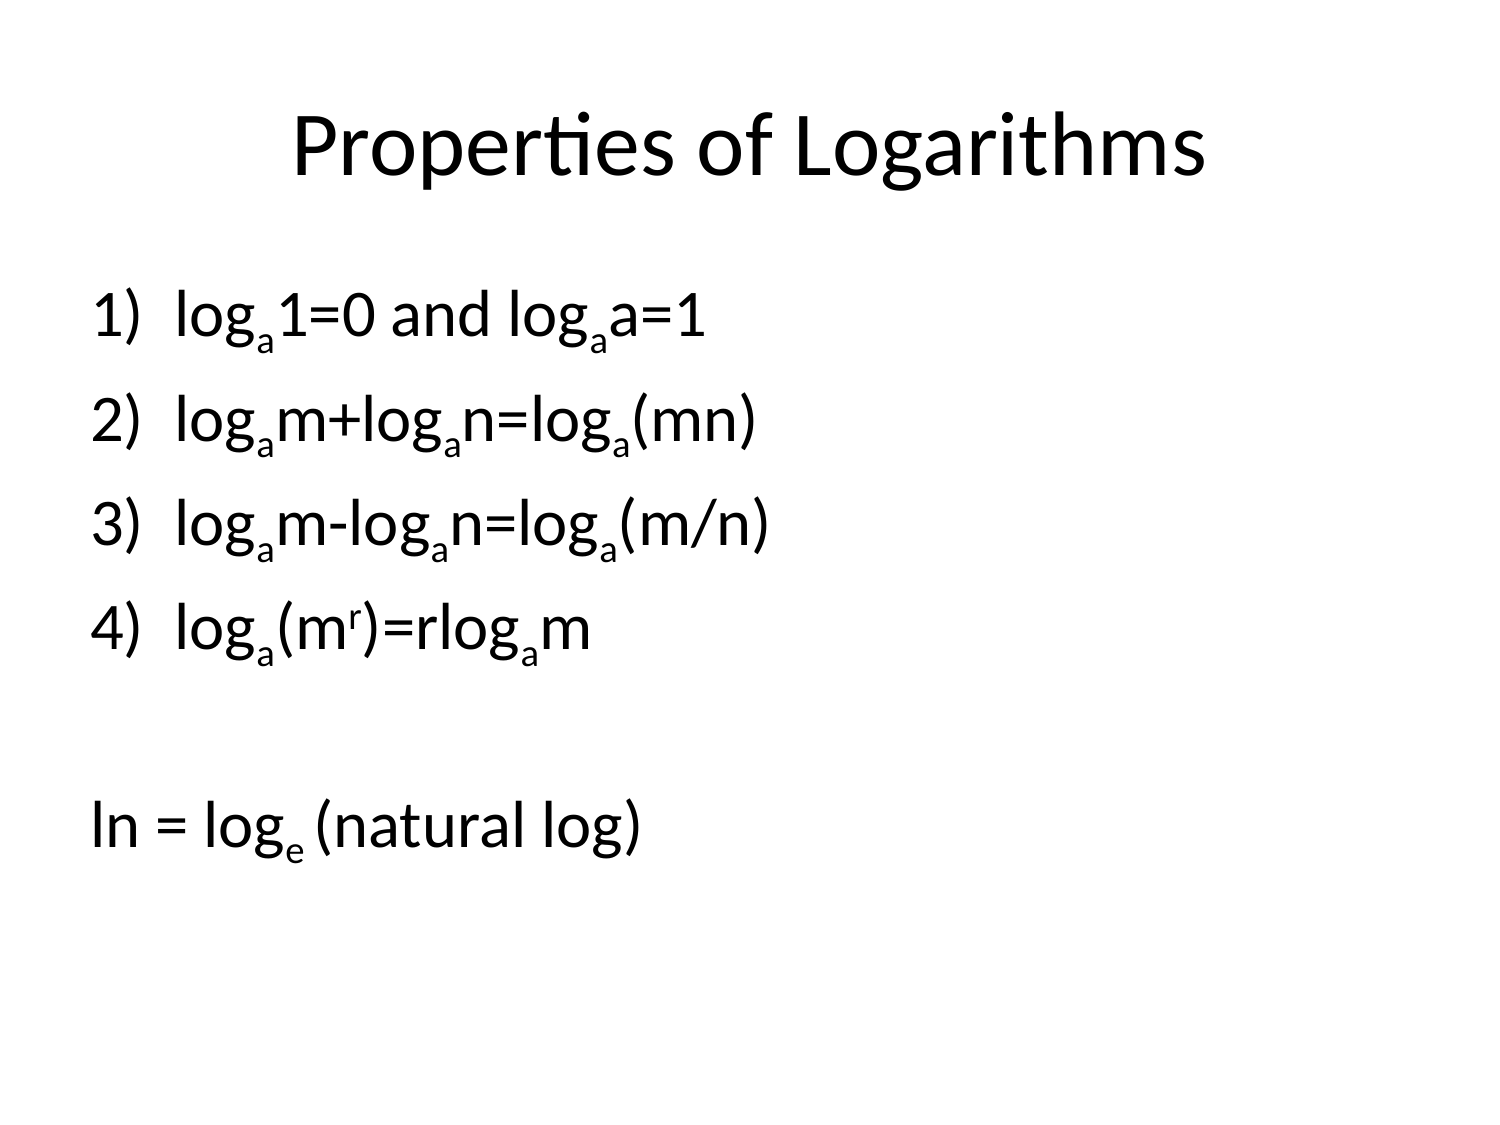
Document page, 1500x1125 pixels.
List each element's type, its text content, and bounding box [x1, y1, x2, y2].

list loga1=0 and logaa=1 logam+logan=loga(mn) logam-logan=loga(m/n) loga(mr)=rlogam ln = loge (natural log) [75, 262, 1425, 1005]
title Properties of Logarithms [75, 45, 1425, 233]
